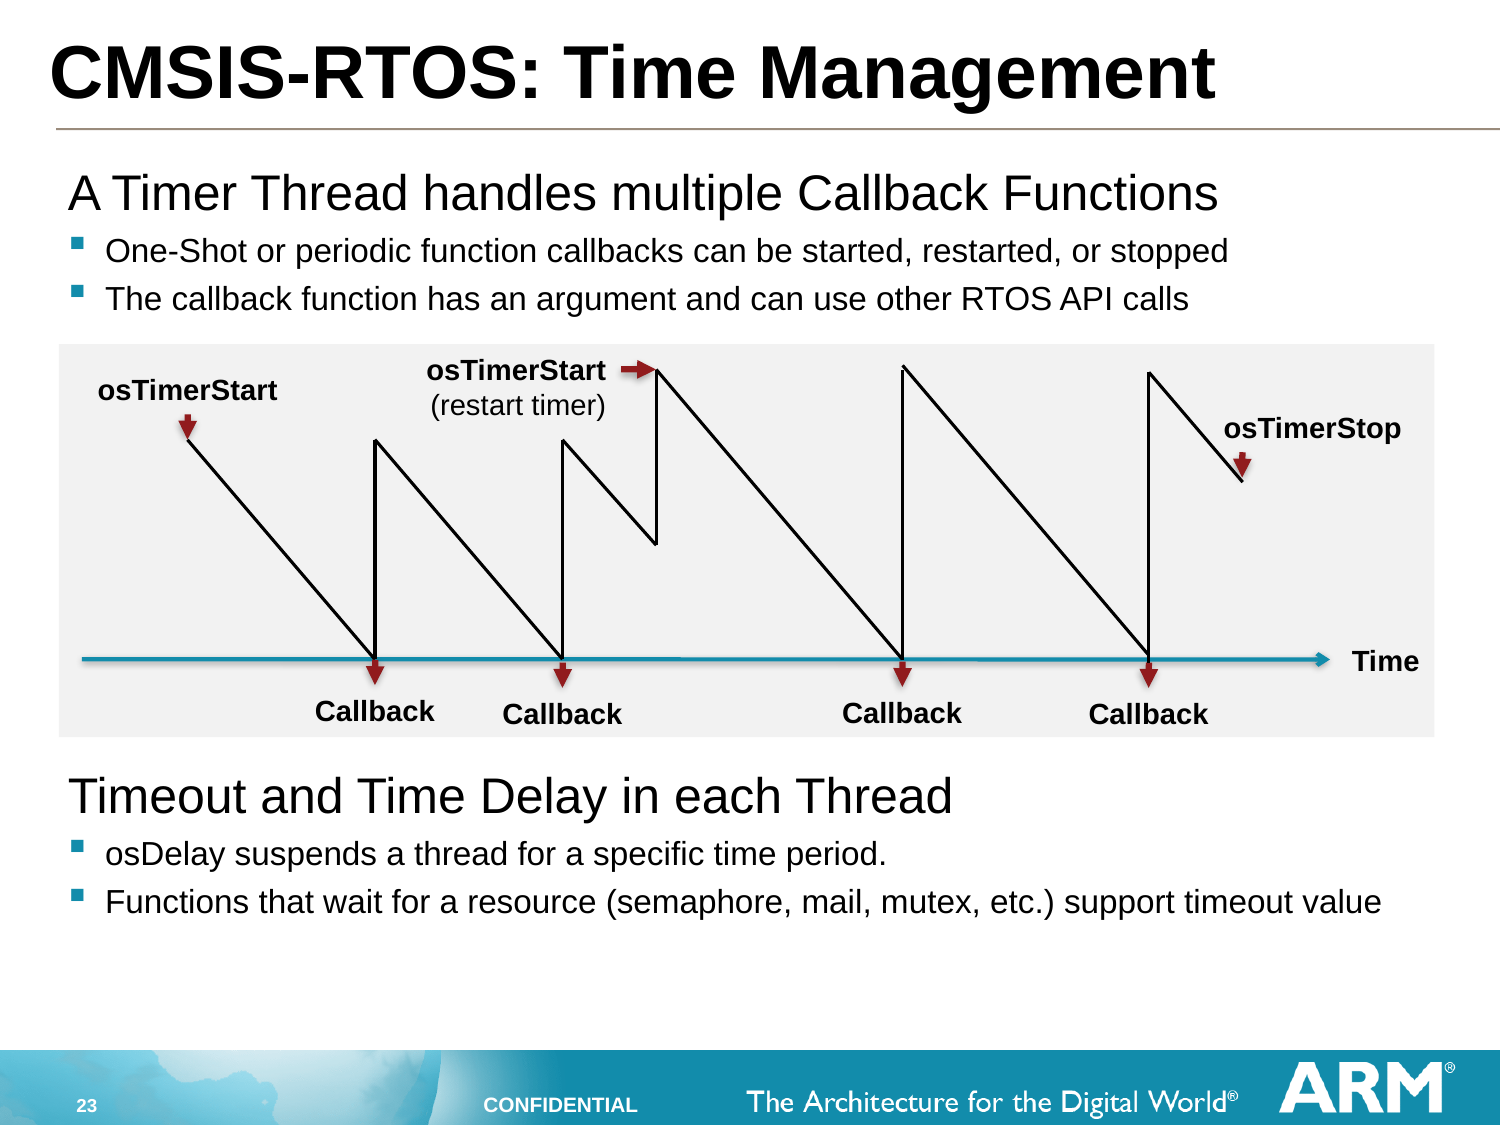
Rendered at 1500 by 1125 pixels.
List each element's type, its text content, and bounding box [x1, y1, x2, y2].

text_box Callback [269, 684, 481, 735]
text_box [556, 445, 629, 540]
text_box Callback [796, 686, 1008, 737]
text_box osTimerStart (restart timer) [339, 344, 622, 429]
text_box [171, 455, 357, 644]
text_box Callback [456, 687, 668, 738]
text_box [358, 557, 579, 644]
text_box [634, 391, 876, 638]
picture [0, 780, 1500, 1125]
title CMSIS-RTOS: Time Management [33, 0, 1500, 138]
text_box Callback [1043, 687, 1255, 738]
text_box A Timer Thread handles multiple Callback Functions One-Shot or periodic function callbacks can be started, restarted, or stopped The callback function has an argument and can use other RTOS API calls Timeout and Time Delay in each Thread osDelay suspends a thread for a specific time period. Functions that wait for a resource (semaphore, mail, mutex, etc.) support timeout value [53, 153, 1435, 1027]
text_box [1140, 379, 1251, 475]
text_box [358, 455, 554, 549]
text_box osTimerStop [1256, 401, 1442, 452]
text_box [880, 386, 1171, 634]
text_box osTimerStart [58, 363, 317, 414]
